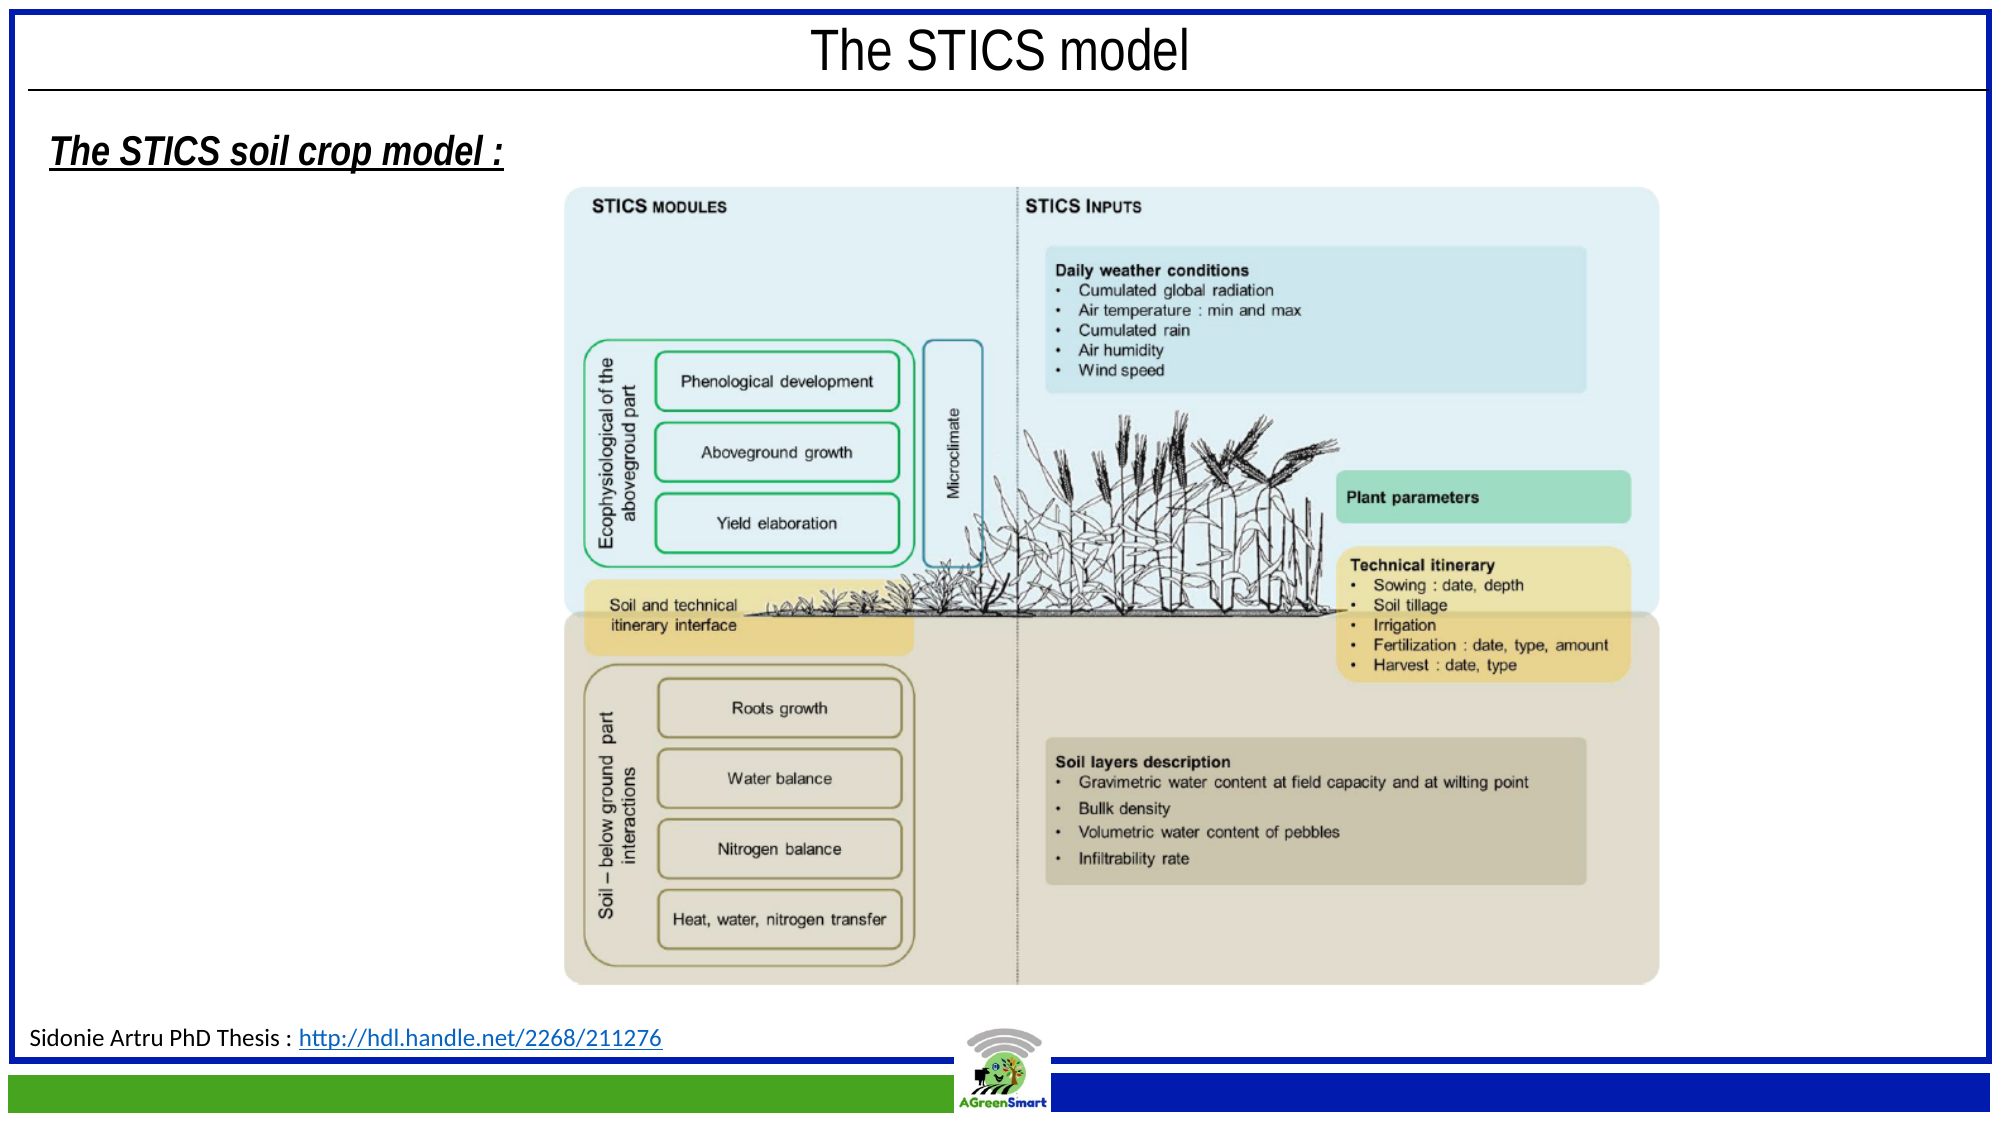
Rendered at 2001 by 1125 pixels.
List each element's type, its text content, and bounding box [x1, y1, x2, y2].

picture [954, 1060, 1051, 1116]
text_box The STICS model [0, 5, 2000, 90]
text_box The STICS soil crop model : [34, 116, 1947, 182]
text_box Sidonie Artru PhD Thesis : http://hdl.handle.net/2268/211276 [14, 1014, 1498, 1060]
picture [558, 182, 1666, 999]
